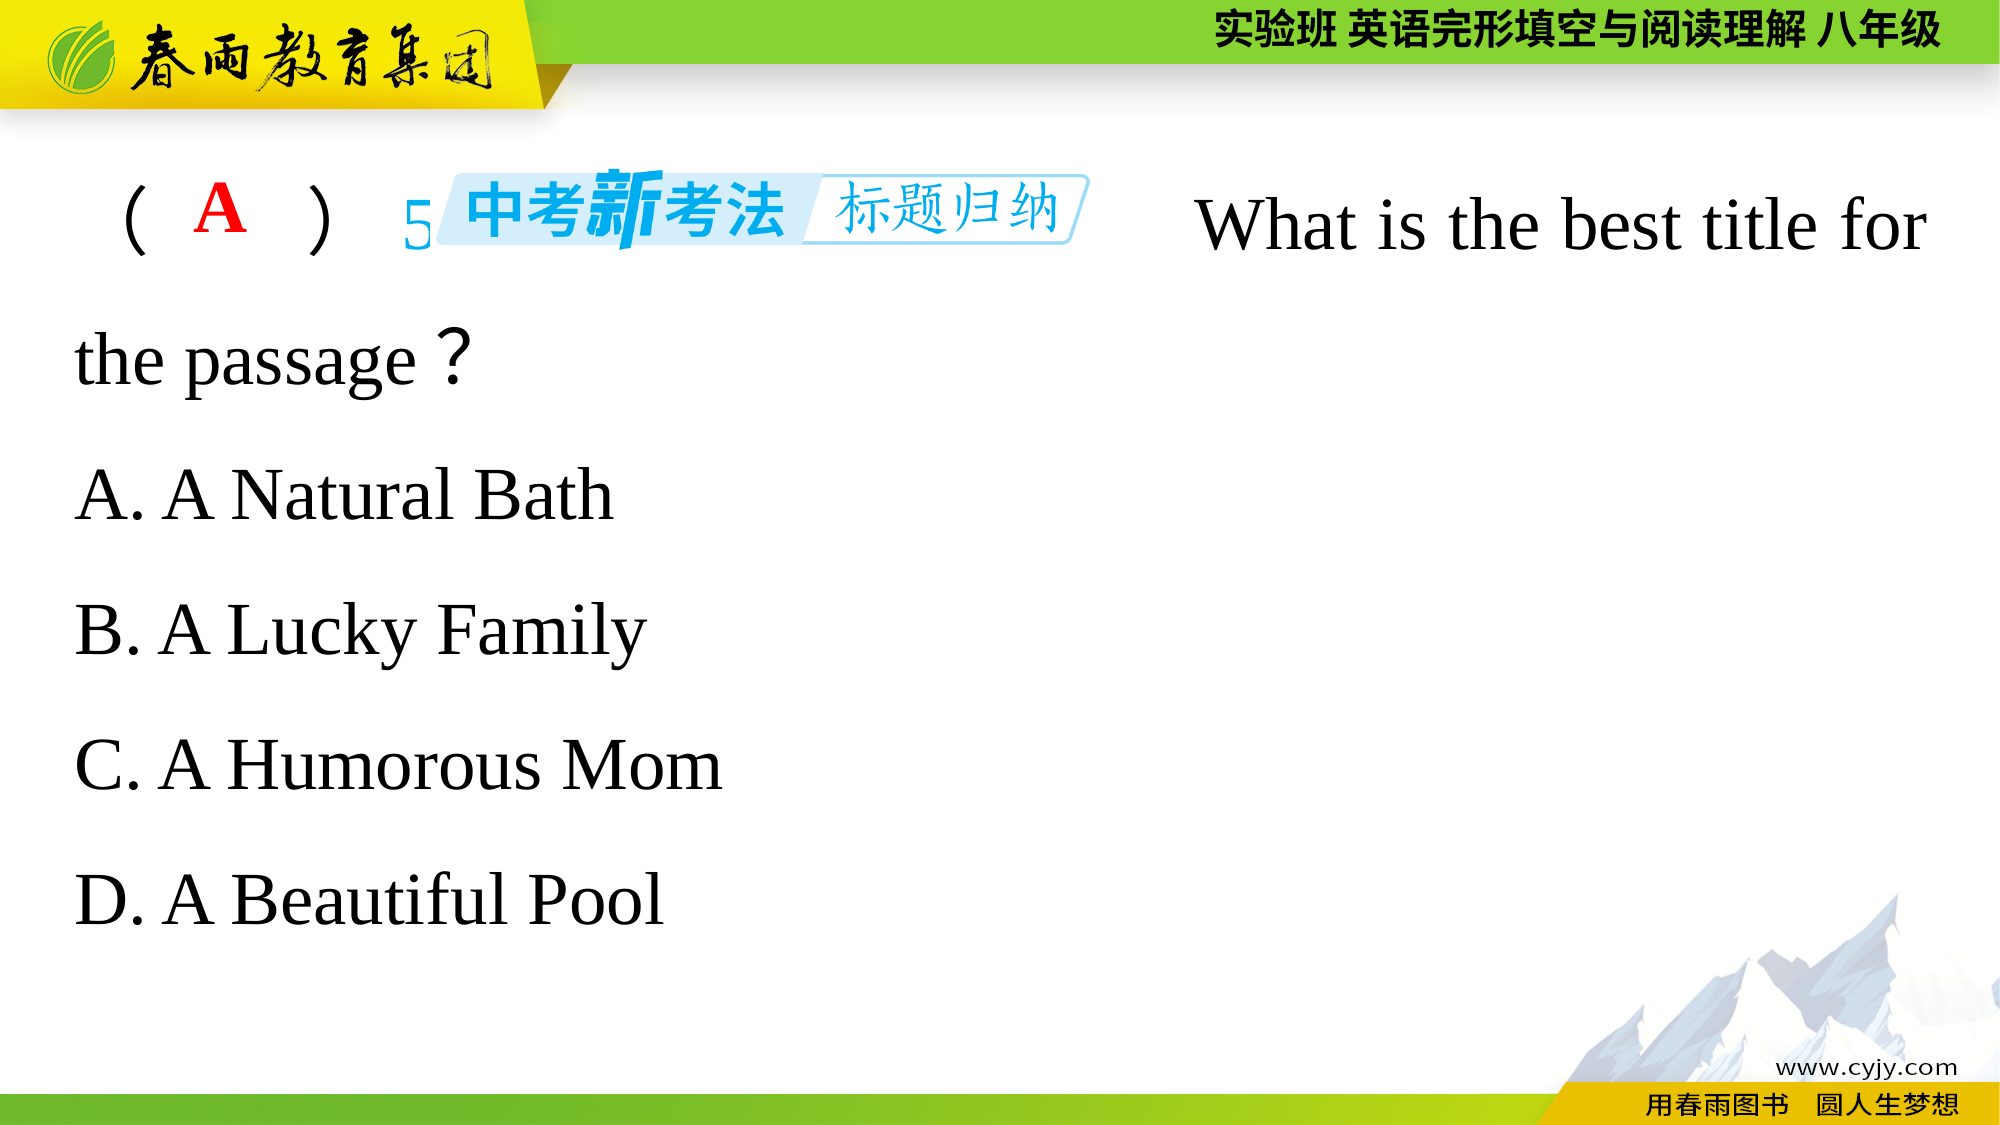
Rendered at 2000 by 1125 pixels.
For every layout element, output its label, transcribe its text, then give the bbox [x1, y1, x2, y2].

text_box A [179, 149, 264, 255]
picture [0, 0, 2000, 1125]
list （ ）5. What is the best title for the passage？ A. A Natural Bath B. A Lucky Family C. A Humorous Mom D. A Beautiful Pool [59, 122, 1944, 956]
